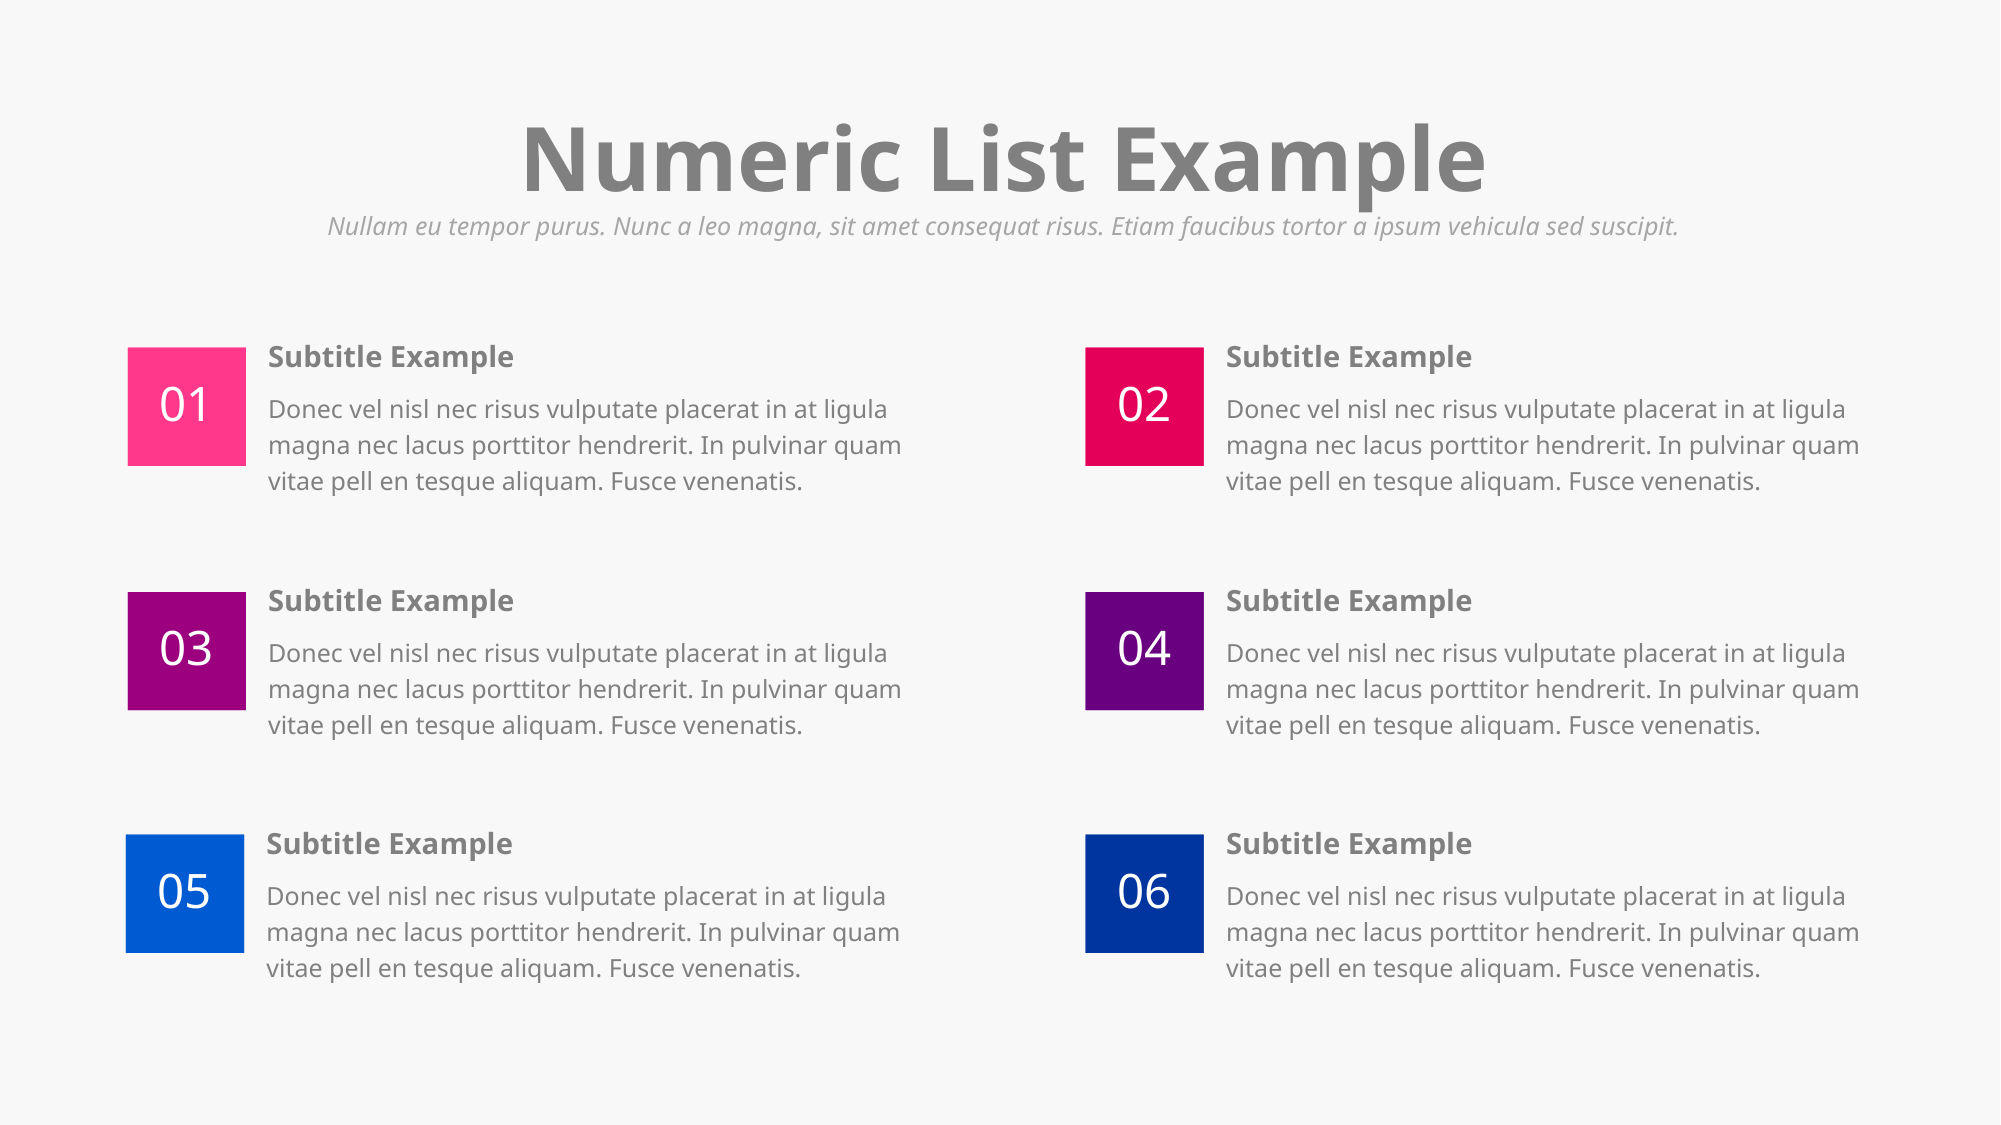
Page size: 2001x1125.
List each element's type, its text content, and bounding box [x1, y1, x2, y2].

list Donec vel nisl nec risus vulputate placerat in at ligula magna nec lacus porttitor hendrerit. In pulvinar quam vitae pell en tesque aliquam. Fusce venenatis. [266, 874, 925, 1010]
list Donec vel nisl nec risus vulputate placerat in at ligula magna nec lacus porttitor hendrerit. In pulvinar quam vitae pell en tesque aliquam. Fusce venenatis. [1225, 874, 1884, 1010]
list Donec vel nisl nec risus vulputate placerat in at ligula magna nec lacus porttitor hendrerit. In pulvinar quam vitae pell en tesque aliquam. Fusce venenatis. [268, 387, 926, 523]
list Donec vel nisl nec risus vulputate placerat in at ligula magna nec lacus porttitor hendrerit. In pulvinar quam vitae pell en tesque aliquam. Fusce venenatis. [1225, 387, 1884, 523]
list 01 [136, 365, 237, 440]
list 04 [1094, 609, 1195, 684]
list Donec vel nisl nec risus vulputate placerat in at ligula magna nec lacus porttitor hendrerit. In pulvinar quam vitae pell en tesque aliquam. Fusce venenatis. [1225, 632, 1884, 767]
list 05 [134, 852, 235, 927]
list 02 [1094, 365, 1195, 440]
list 06 [1094, 852, 1195, 927]
list Subtitle Example [266, 814, 925, 871]
list 03 [136, 609, 237, 684]
list Subtitle Example [1225, 327, 1884, 384]
list Donec vel nisl nec risus vulputate placerat in at ligula magna nec lacus porttitor hendrerit. In pulvinar quam vitae pell en tesque aliquam. Fusce venenatis. [268, 632, 926, 767]
list Subtitle Example [268, 572, 926, 628]
list Subtitle Example [1225, 814, 1884, 871]
list Nullam eu tempor purus. Nunc a leo magna, sit amet consequat risus. Etiam faucibus tortor a ipsum vehicula sed suscipit. [126, 206, 1884, 245]
list Subtitle Example [268, 327, 926, 384]
list Subtitle Example [1225, 572, 1884, 628]
list Numeric List Example [126, 120, 1884, 191]
